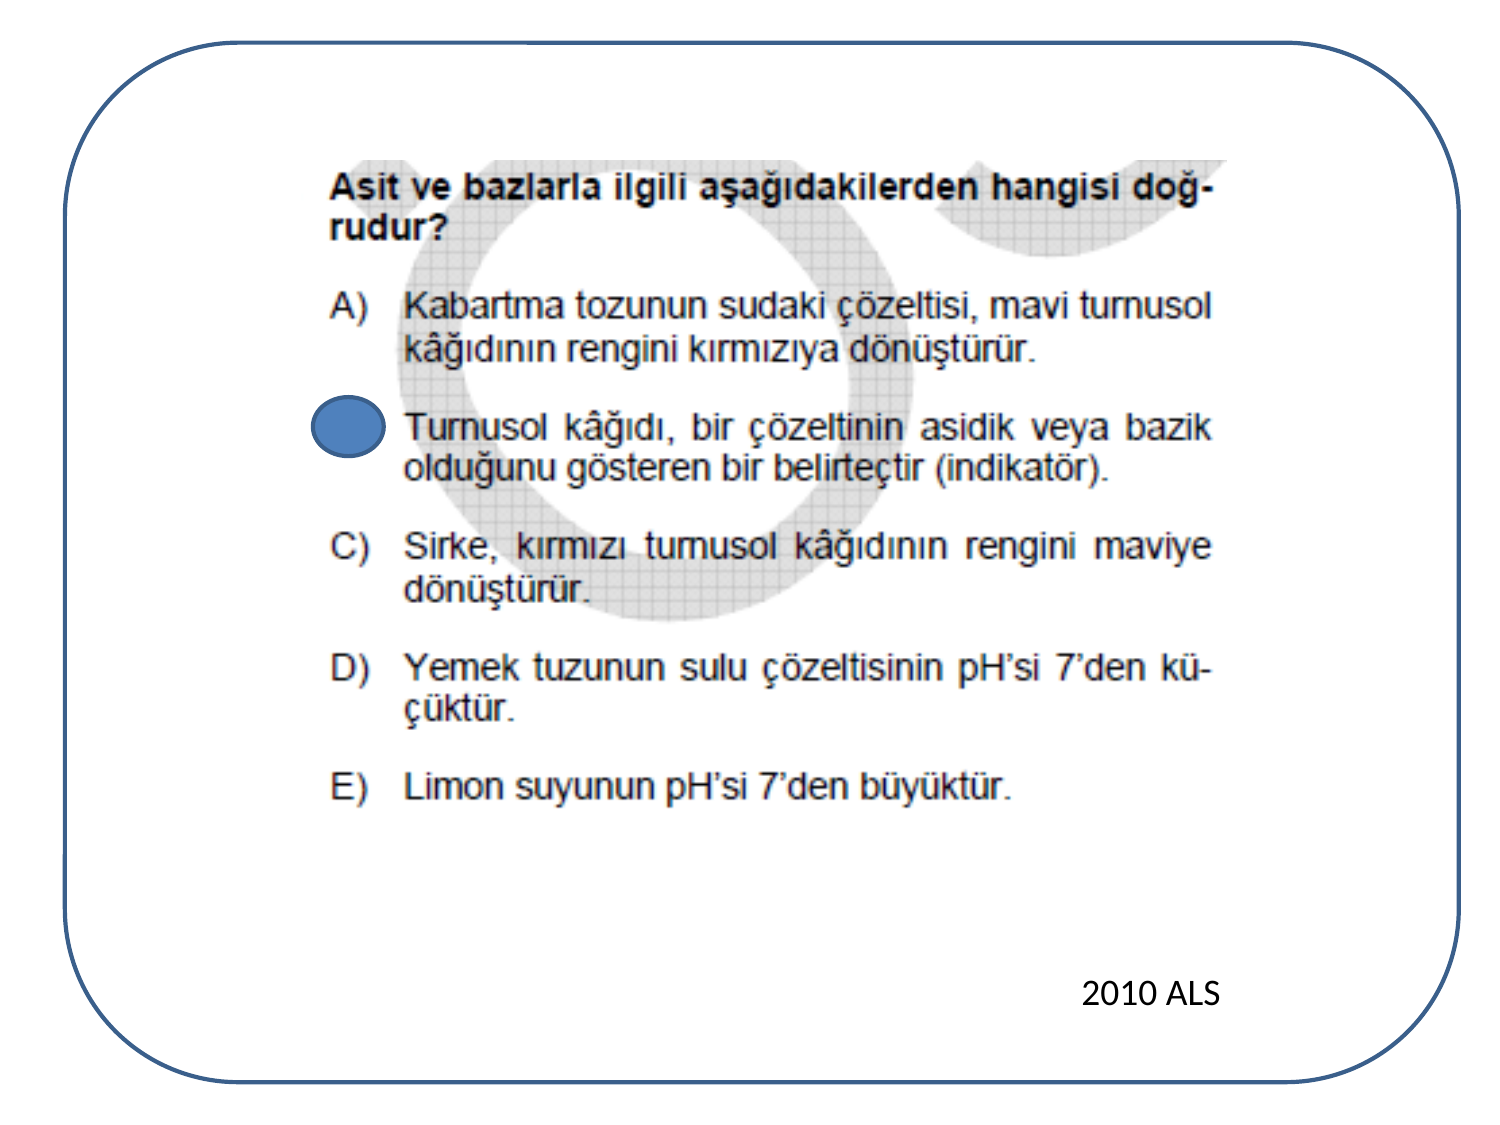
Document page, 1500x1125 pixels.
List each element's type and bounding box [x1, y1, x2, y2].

picture [300, 160, 1228, 866]
text_box [62, 40, 1461, 1085]
